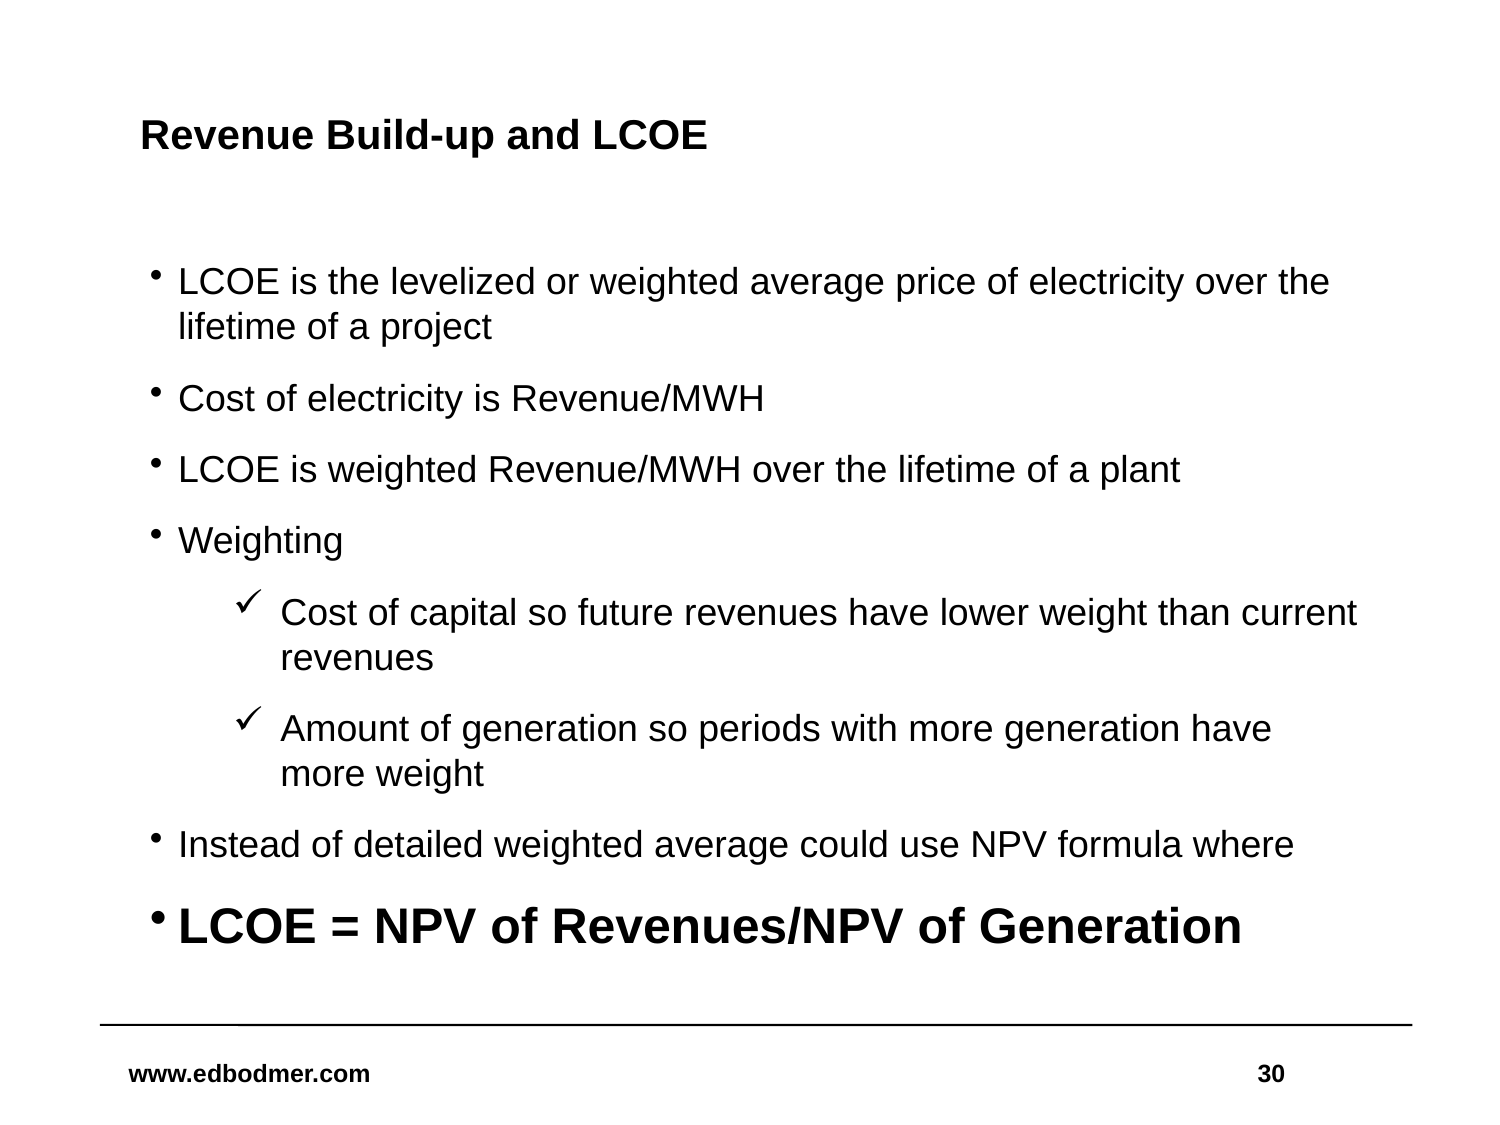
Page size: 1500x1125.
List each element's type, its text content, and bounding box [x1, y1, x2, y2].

list LCOE is the levelized or weighted average price of electricity over the lifetime of a project Cost of electricity is Revenue/MWH LCOE is weighted Revenue/MWH over the lifetime of a plant Weighting Cost of capital so future revenues have lower weight than current revenues Amount of generation so periods with more generation have more weight Instead of detailed weighted average could use NPV formula where LCOE = NPV of Revenues/NPV of Generation [125, 249, 1375, 1000]
title Revenue Build-up and LCOE [125, 99, 1288, 225]
